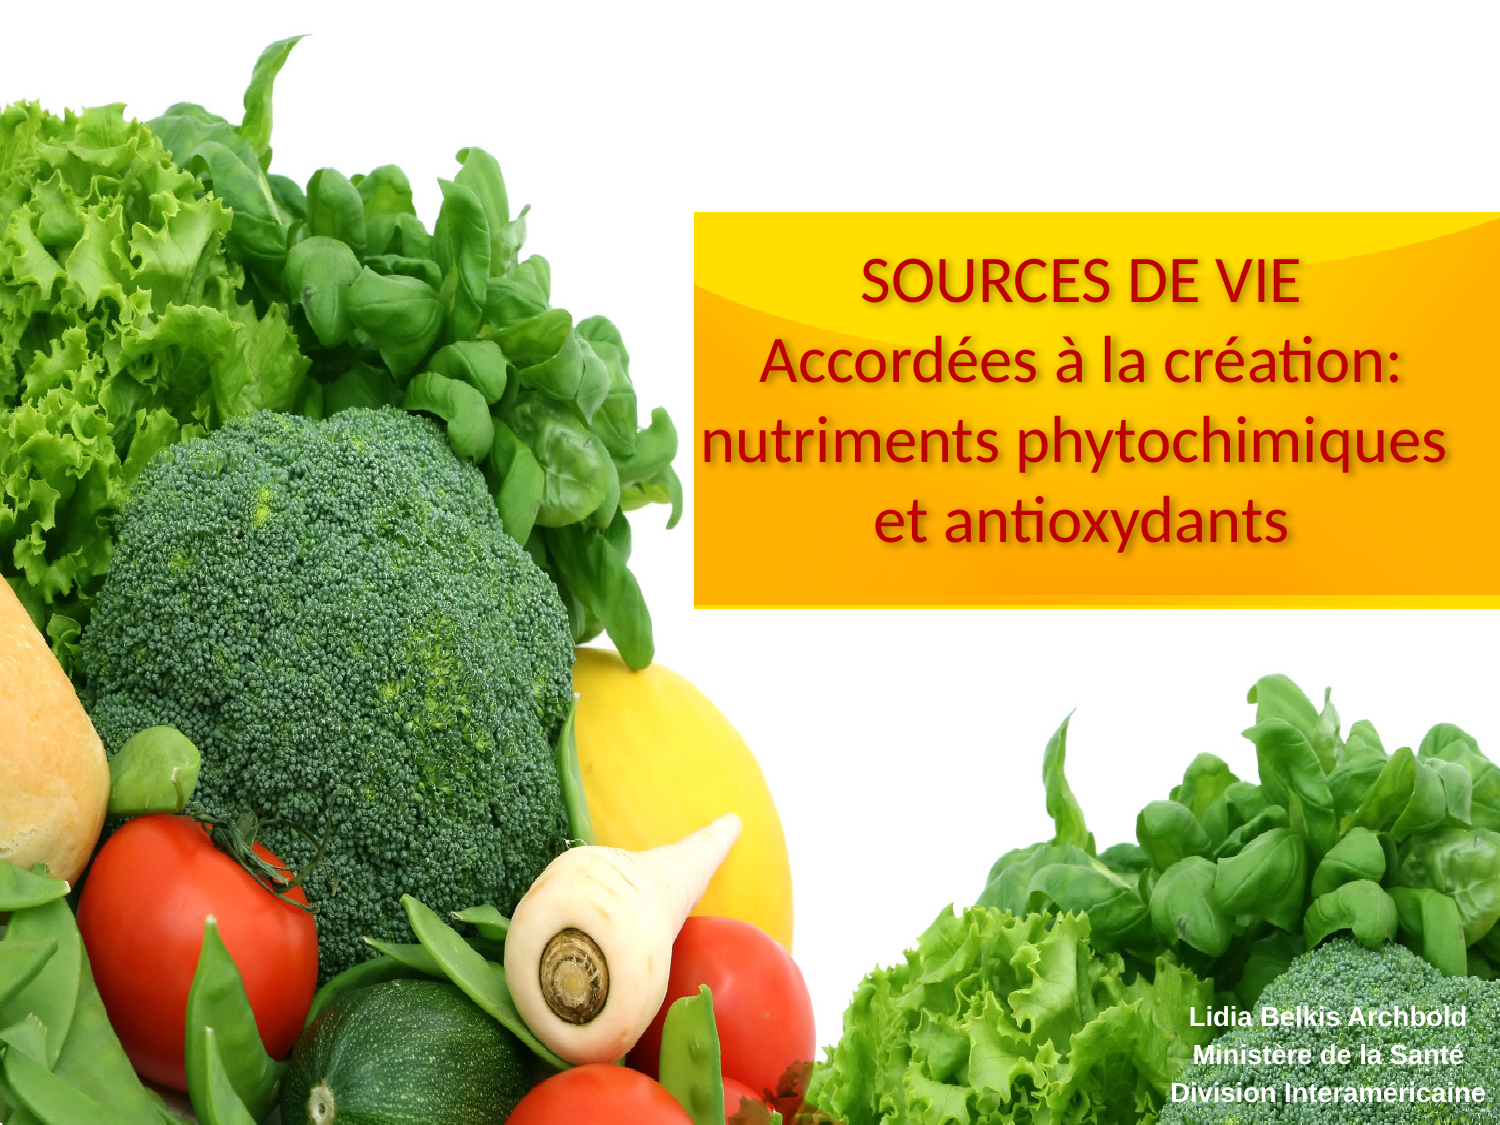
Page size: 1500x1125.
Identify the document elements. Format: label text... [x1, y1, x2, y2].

subtitle Lidia Belkis Archbold Ministère de la Santé Division Interaméricaine [1153, 991, 1500, 1125]
title SOURCES DE VIE Accordées à la création: nutriments phytochimiques et antioxydants [649, 161, 1500, 630]
picture [0, 0, 1500, 1125]
